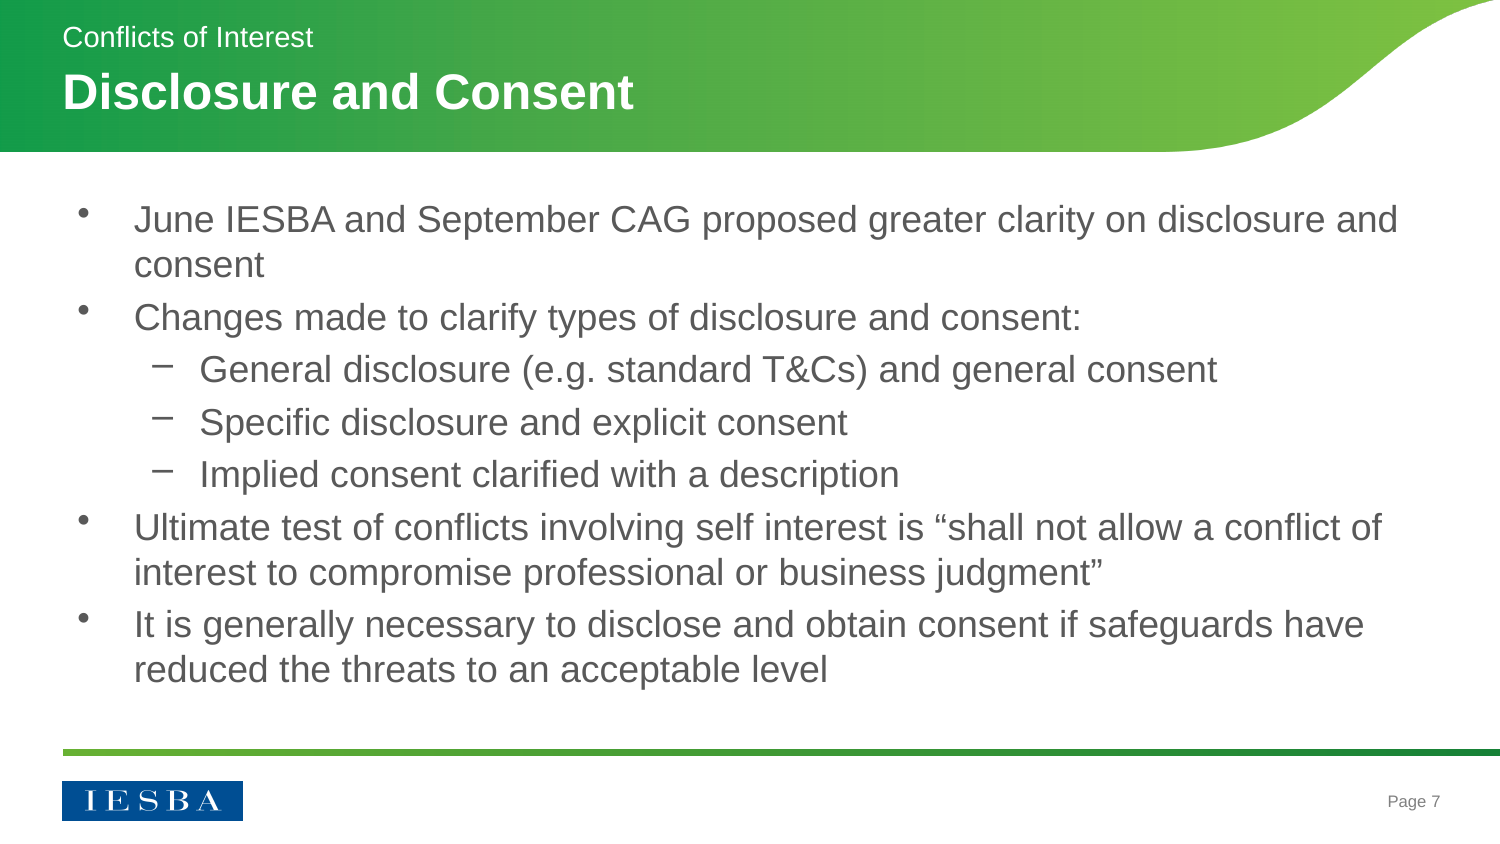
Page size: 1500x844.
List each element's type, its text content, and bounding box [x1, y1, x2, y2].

title Disclosure and Consent [62, 56, 1300, 122]
picture [0, 0, 1497, 152]
picture [62, 781, 243, 821]
list June IESBA and September CAG proposed greater clarity on disclosure and consent Changes made to clarify types of disclosure and consent: General disclosure (e.g. standard T&Cs) and general consent Specific disclosure and explicit consent Implied consent clarified with a description Ultimate test of conflicts involving self interest is “shall not allow a conflict of interest to compromise professional or business judgment” It is generally necessary to disclose and obtain consent if safeguards have reduced the threats to an acceptable level [62, 187, 1450, 694]
subtitle Conflicts of Interest [62, 18, 500, 47]
